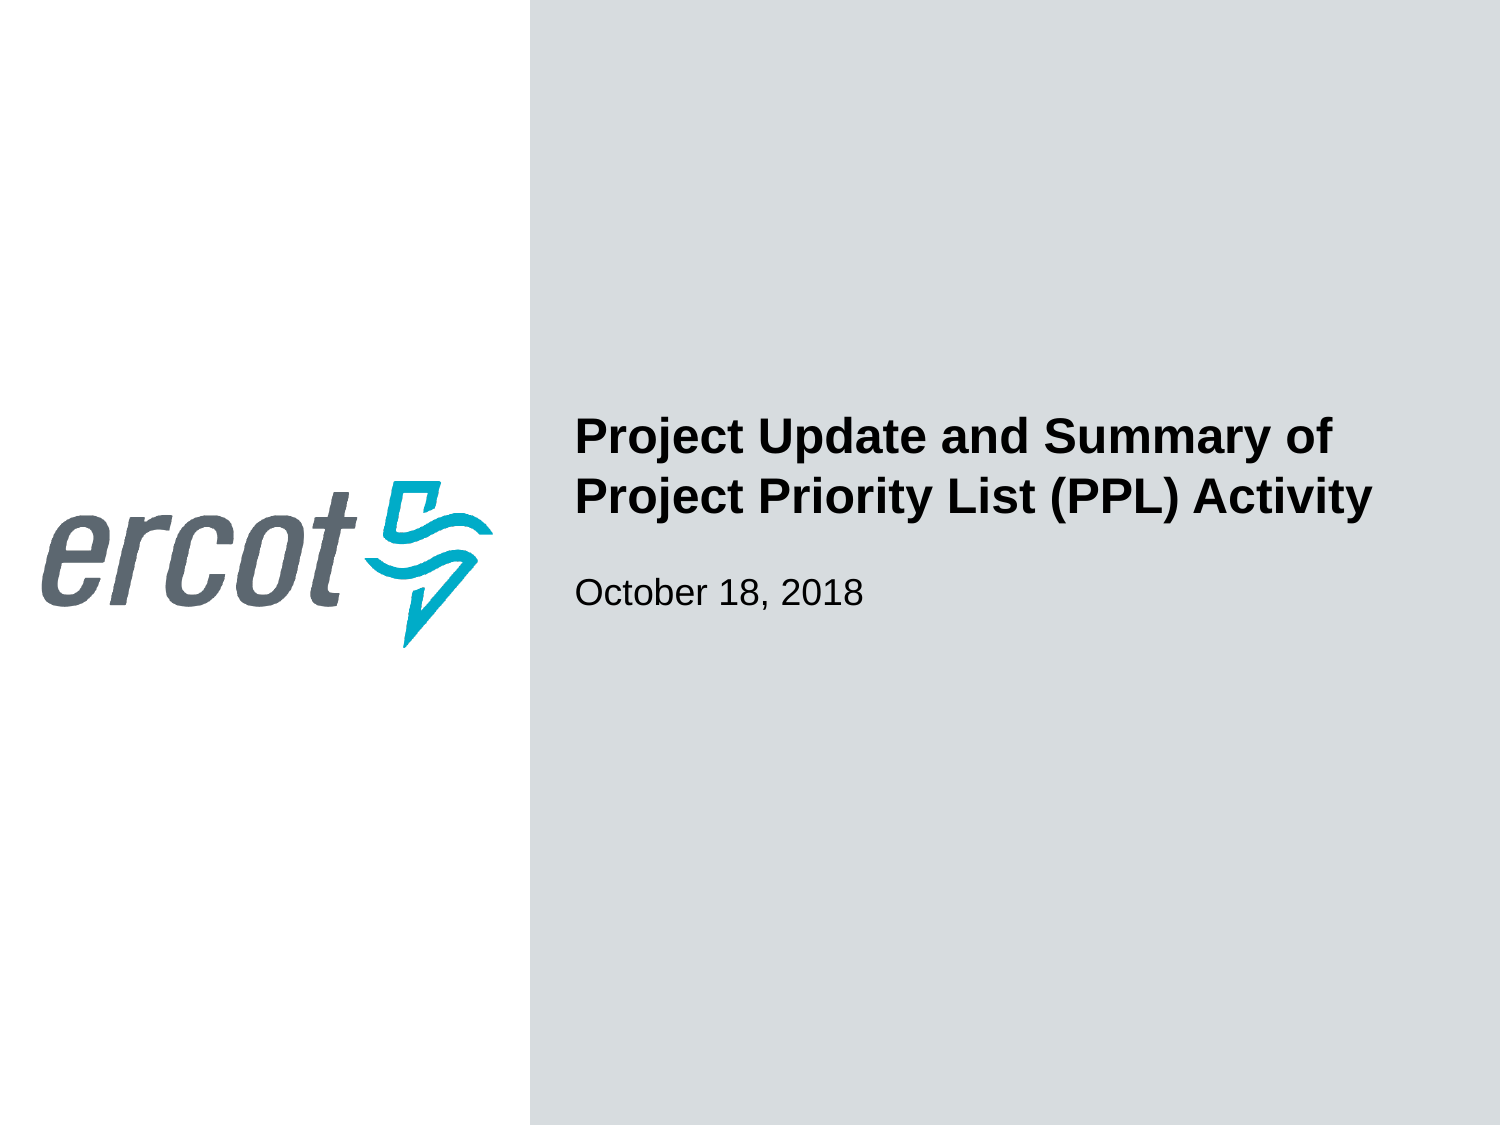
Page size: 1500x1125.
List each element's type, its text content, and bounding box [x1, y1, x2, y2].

picture [32, 471, 501, 654]
text_box Project Update and Summary of Project Priority List (PPL) Activity October 18, 2018 [559, 395, 1486, 621]
